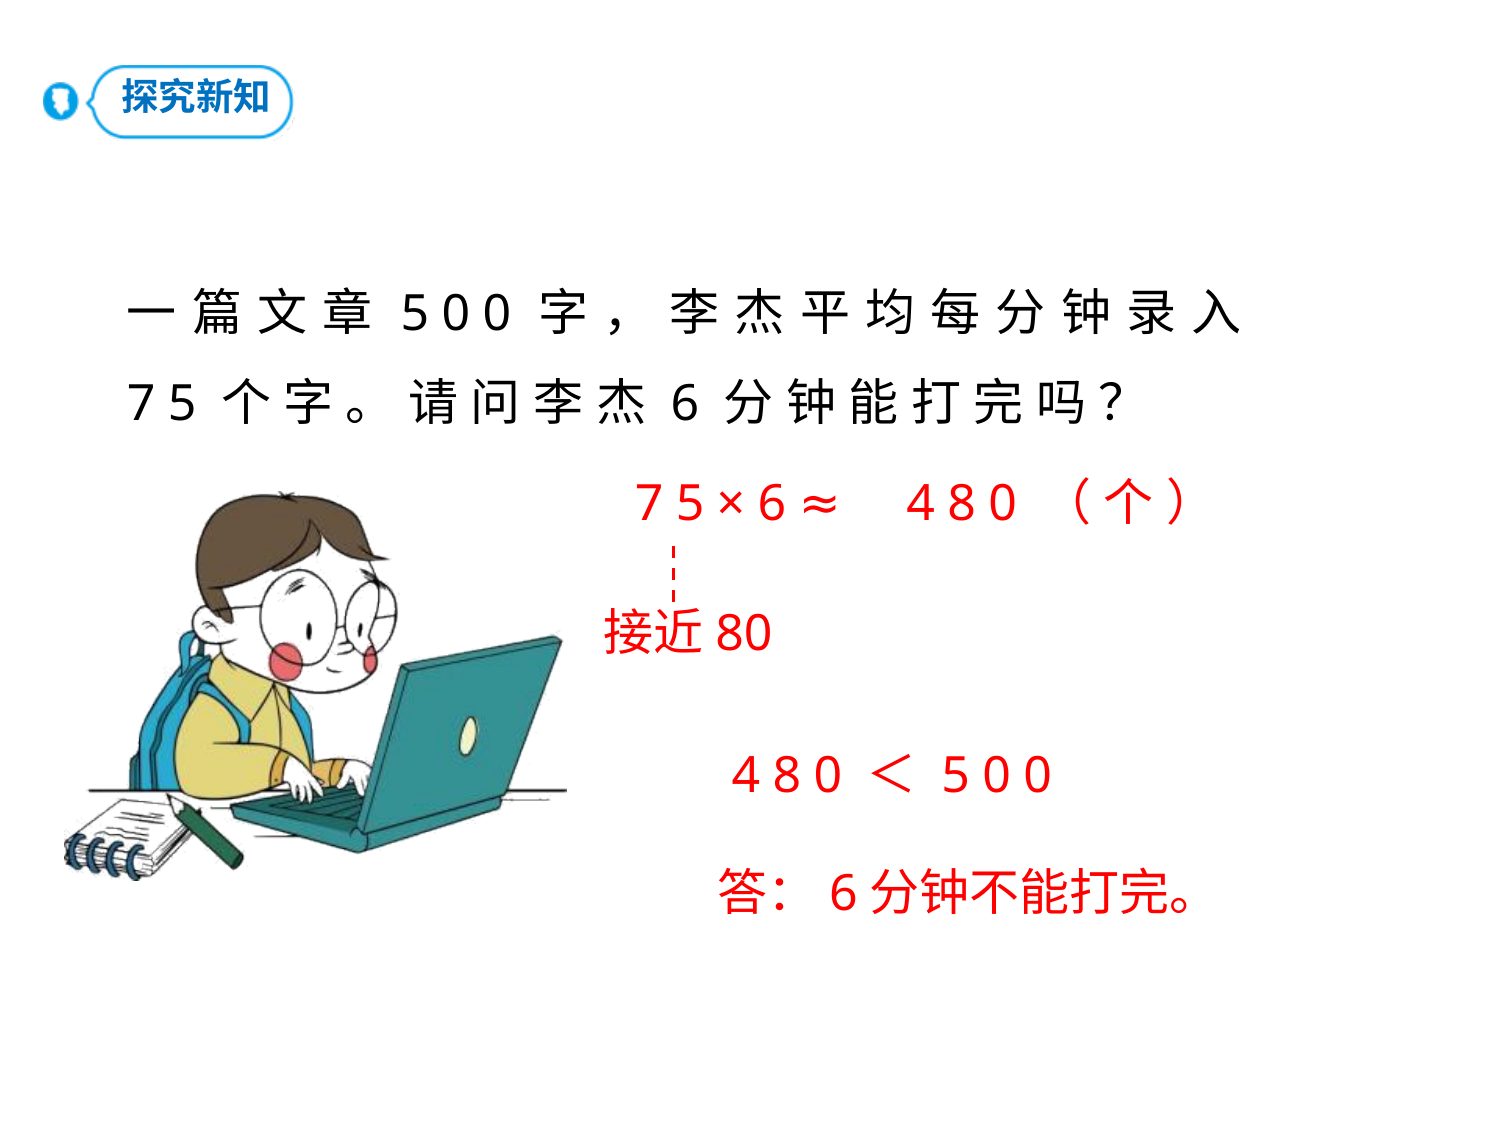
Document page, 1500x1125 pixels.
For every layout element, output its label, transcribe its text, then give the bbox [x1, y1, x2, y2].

text_box 480＜500 [690, 734, 1093, 810]
text_box 答：6分钟不能打完。 [596, 852, 1341, 928]
picture [64, 491, 567, 881]
text_box 一篇文章500字，李杰平均每分钟录入75个字。请问李杰6分钟能打完吗？ [112, 243, 1282, 439]
text_box 480（个） [891, 462, 1282, 538]
text_box 接近80 [578, 592, 798, 668]
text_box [43, 65, 296, 142]
text_box 75×6≈ [620, 462, 891, 538]
